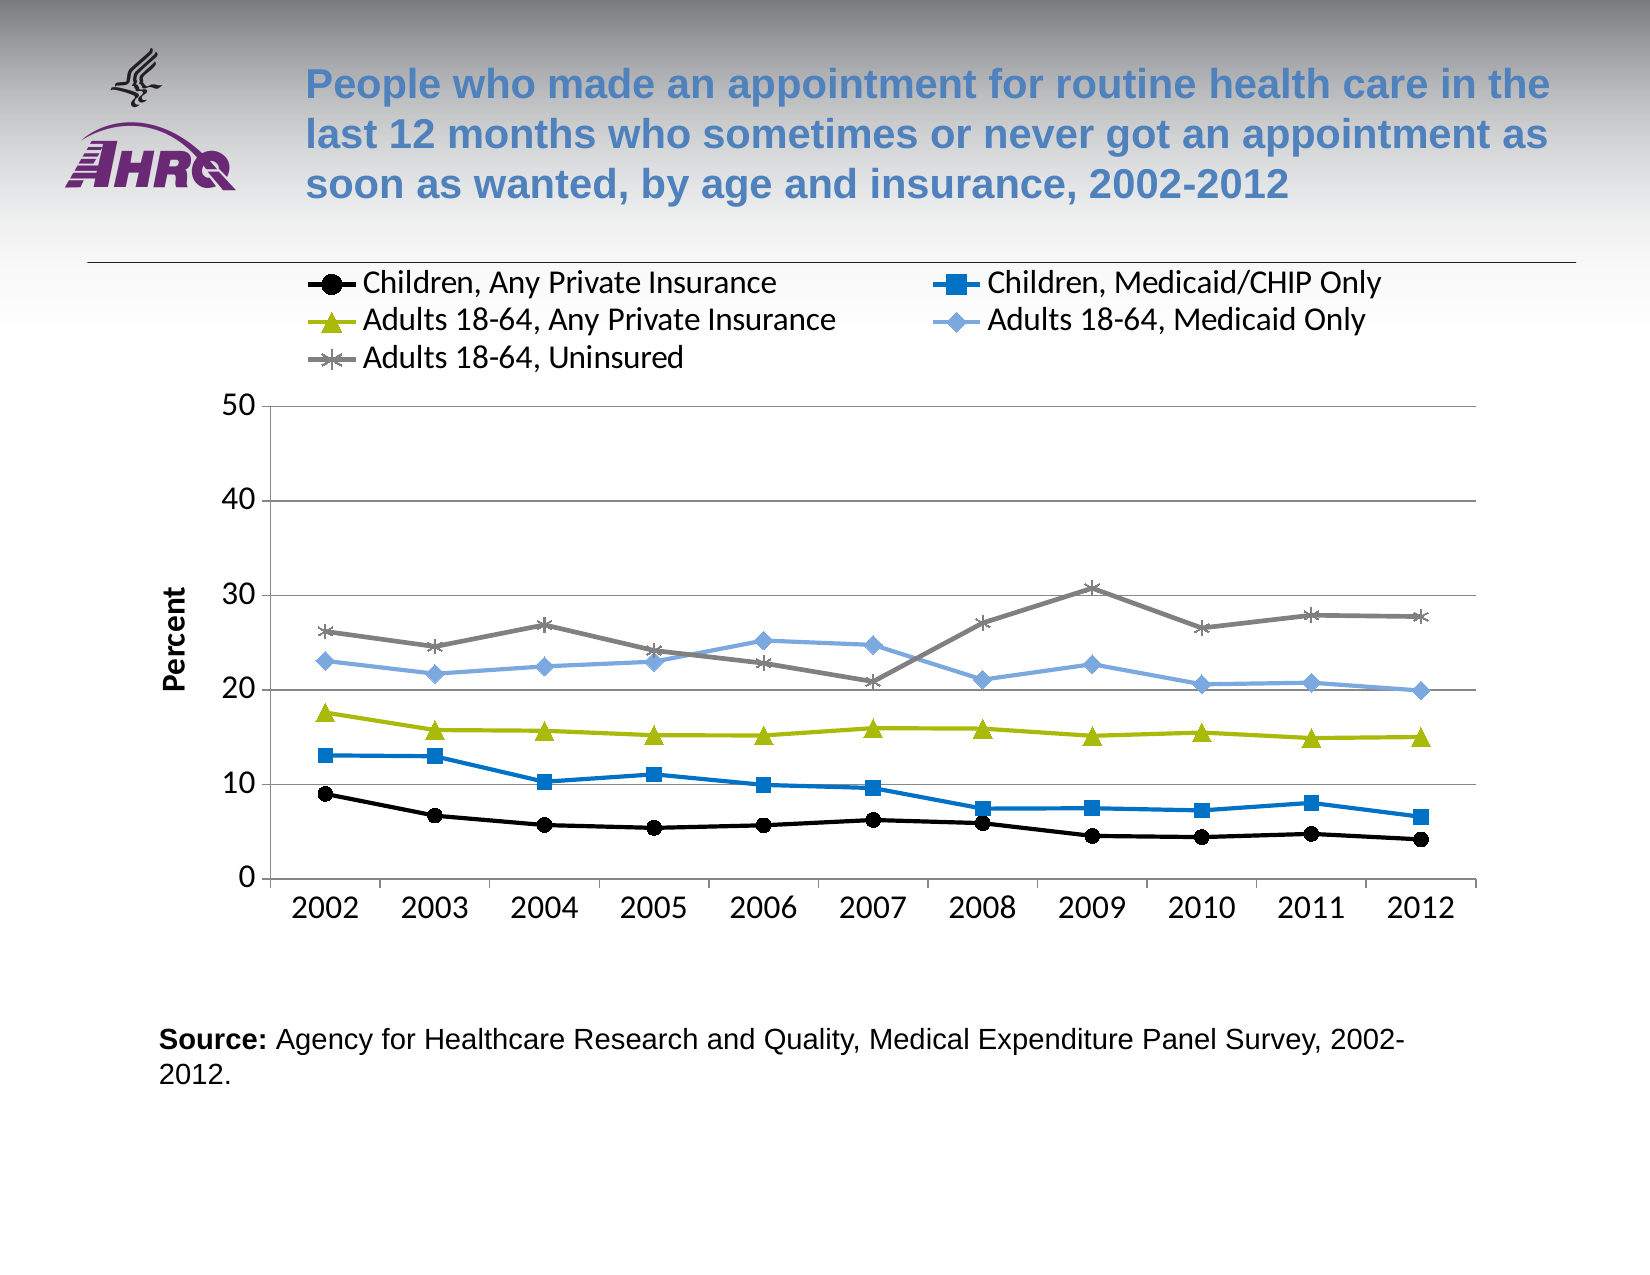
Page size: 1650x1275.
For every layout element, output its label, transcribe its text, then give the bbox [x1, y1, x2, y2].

picture [0, 0, 1650, 1275]
chart [148, 262, 1500, 949]
text_box Source: Agency for Healthcare Research and Quality, Medical Expenditure Panel Survey, 2002-2012. [143, 1012, 1494, 1098]
title People who made an appointment for routine health care in the last 12 months who sometimes or never got an appointment as soon as wanted, by age and insurance, 2002-2012 [288, 51, 1568, 213]
